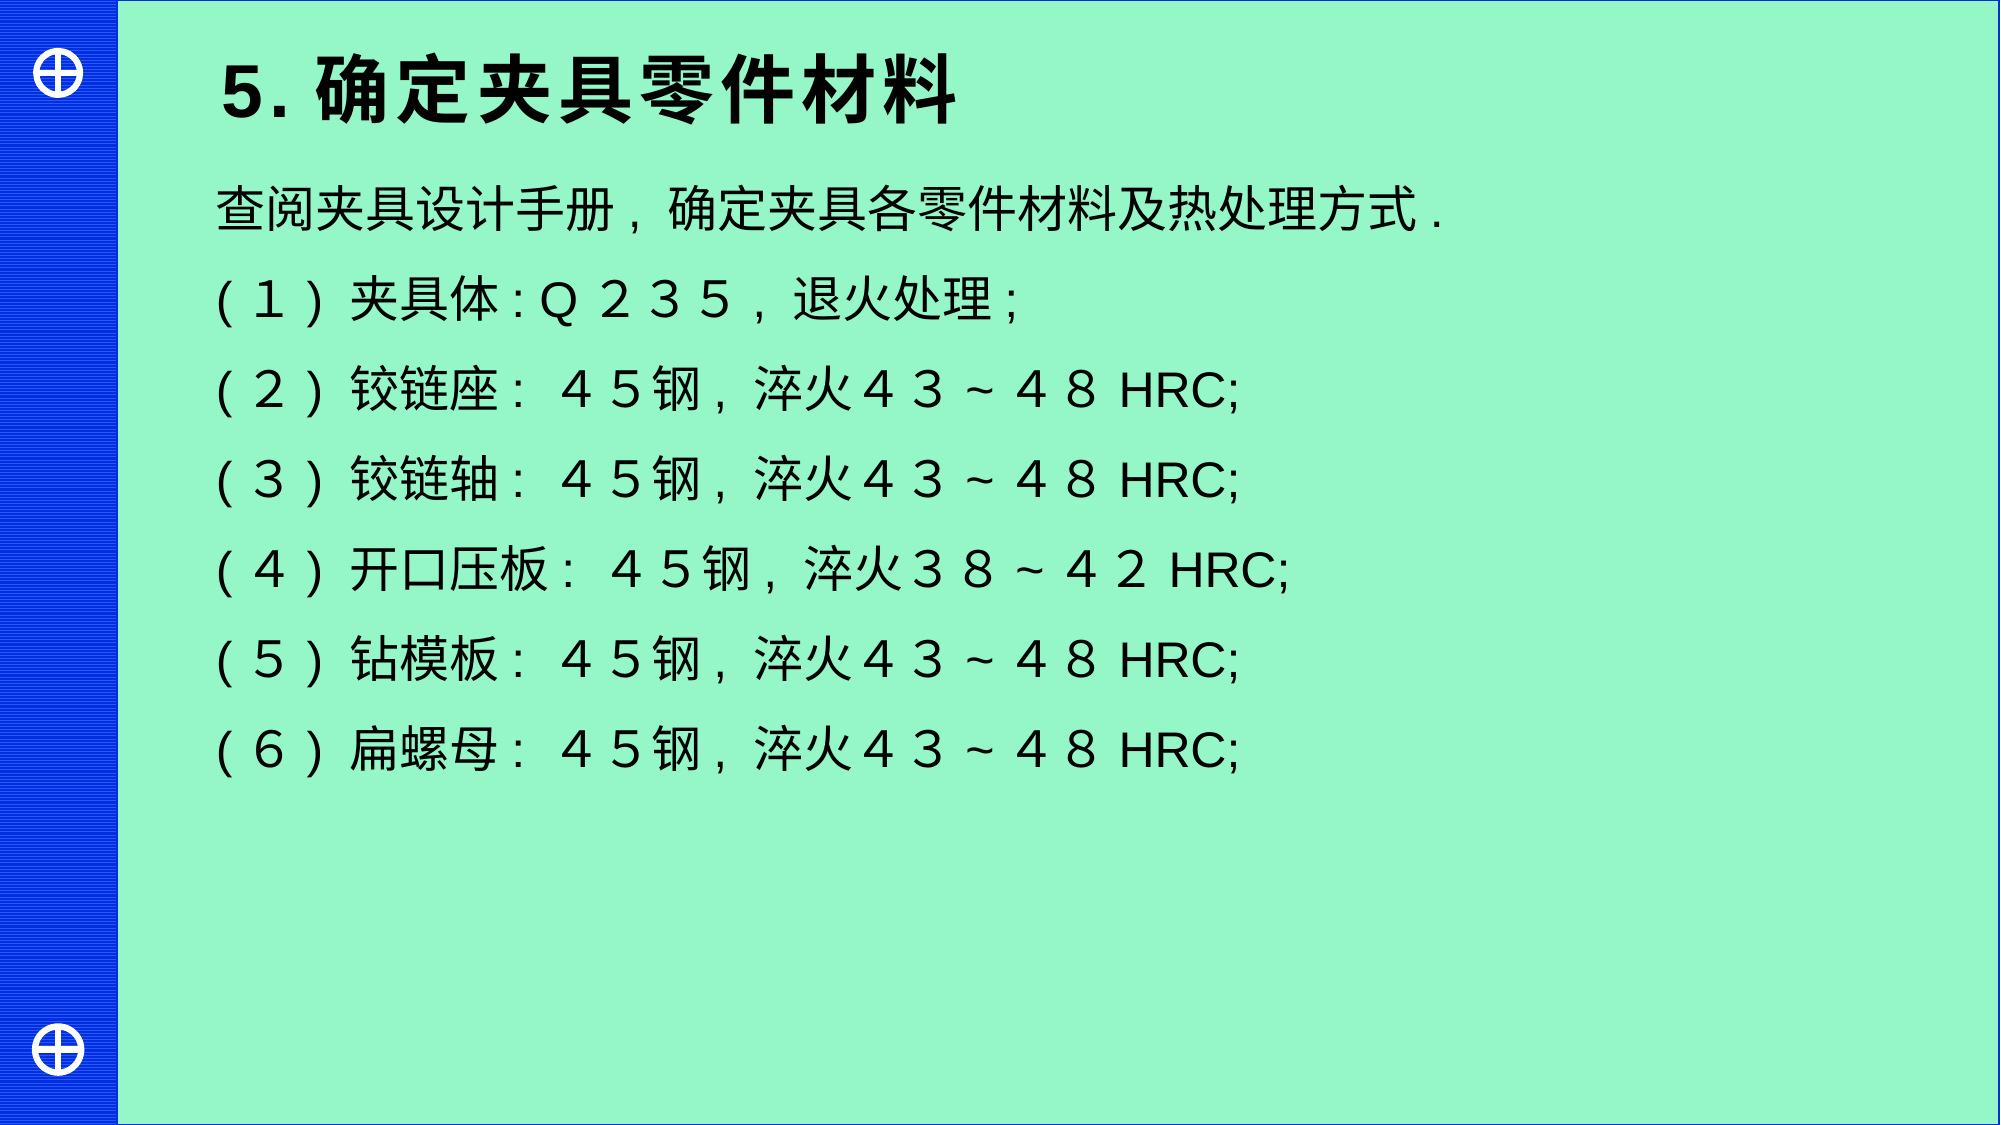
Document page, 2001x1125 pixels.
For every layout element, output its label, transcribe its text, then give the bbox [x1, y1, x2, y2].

text_box 5.确定夹具零件材料 [126, 18, 1414, 139]
text_box 查阅夹具设计手册, 确定夹具各零件材料及热处理方式. (１) 夹具体: Q２３５, 退火处理; (２) 铰链座: ４５钢, 淬火４３~４８HRC; (３) 铰链轴: ４５钢, 淬火４３~４８HRC; (４) 开口压板: ４５钢, 淬火３８~４２HRC; (５) 钻模板: ４５钢, 淬火４３~４８HRC; (６) 扁螺母: ４５钢, 淬火４３~４８HRC; [126, 139, 1833, 875]
